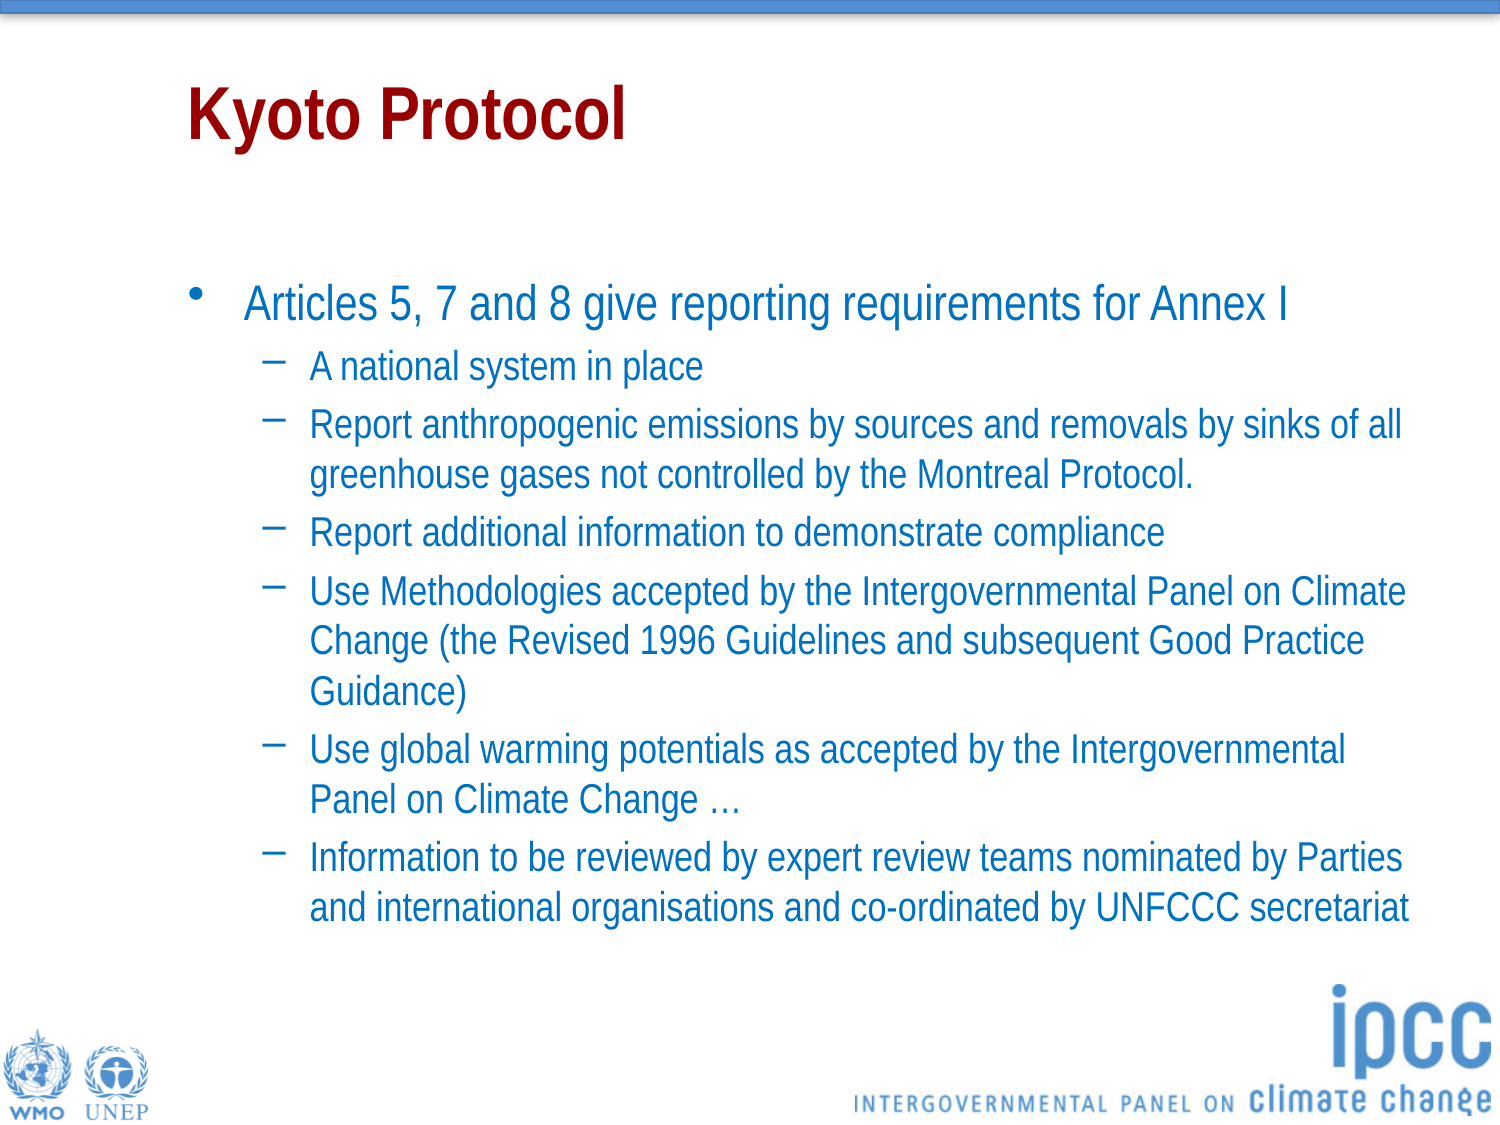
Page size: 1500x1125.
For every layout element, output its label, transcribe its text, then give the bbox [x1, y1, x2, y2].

list Articles 5, 7 and 8 give reporting requirements for Annex I A national system in place Report anthropogenic emissions by sources and removals by sinks of all greenhouse gases not controlled by the Montreal Protocol. Report additional information to demonstrate compliance Use Methodologies accepted by the Intergovernmental Panel on Climate Change (the Revised 1996 Guidelines and subsequent Good Practice Guidance) Use global warming potentials as accepted by the Intergovernmental Panel on Climate Change … Information to be reviewed by expert review teams nominated by Parties and international organisations and co-ordinated by UNFCCC secretariat [172, 262, 1426, 1006]
picture [0, 1027, 153, 1125]
picture [855, 984, 1491, 1116]
title Kyoto Protocol [172, 26, 1473, 193]
